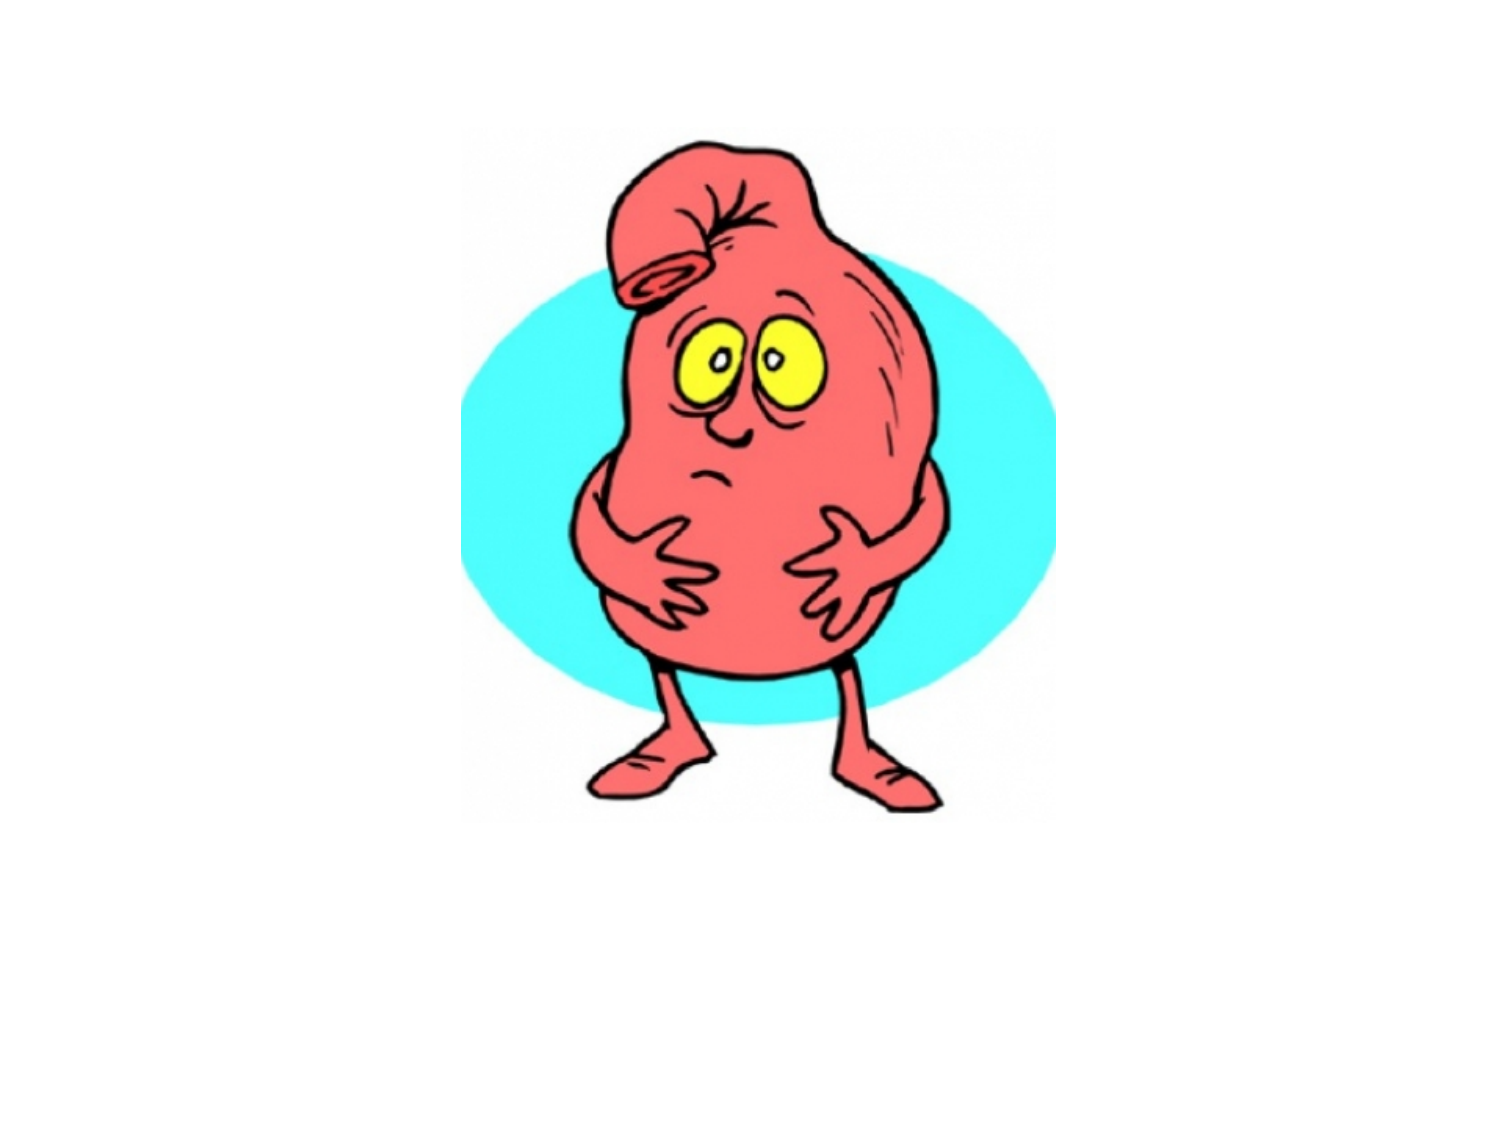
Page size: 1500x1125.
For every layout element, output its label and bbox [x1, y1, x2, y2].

picture [461, 127, 1056, 824]
